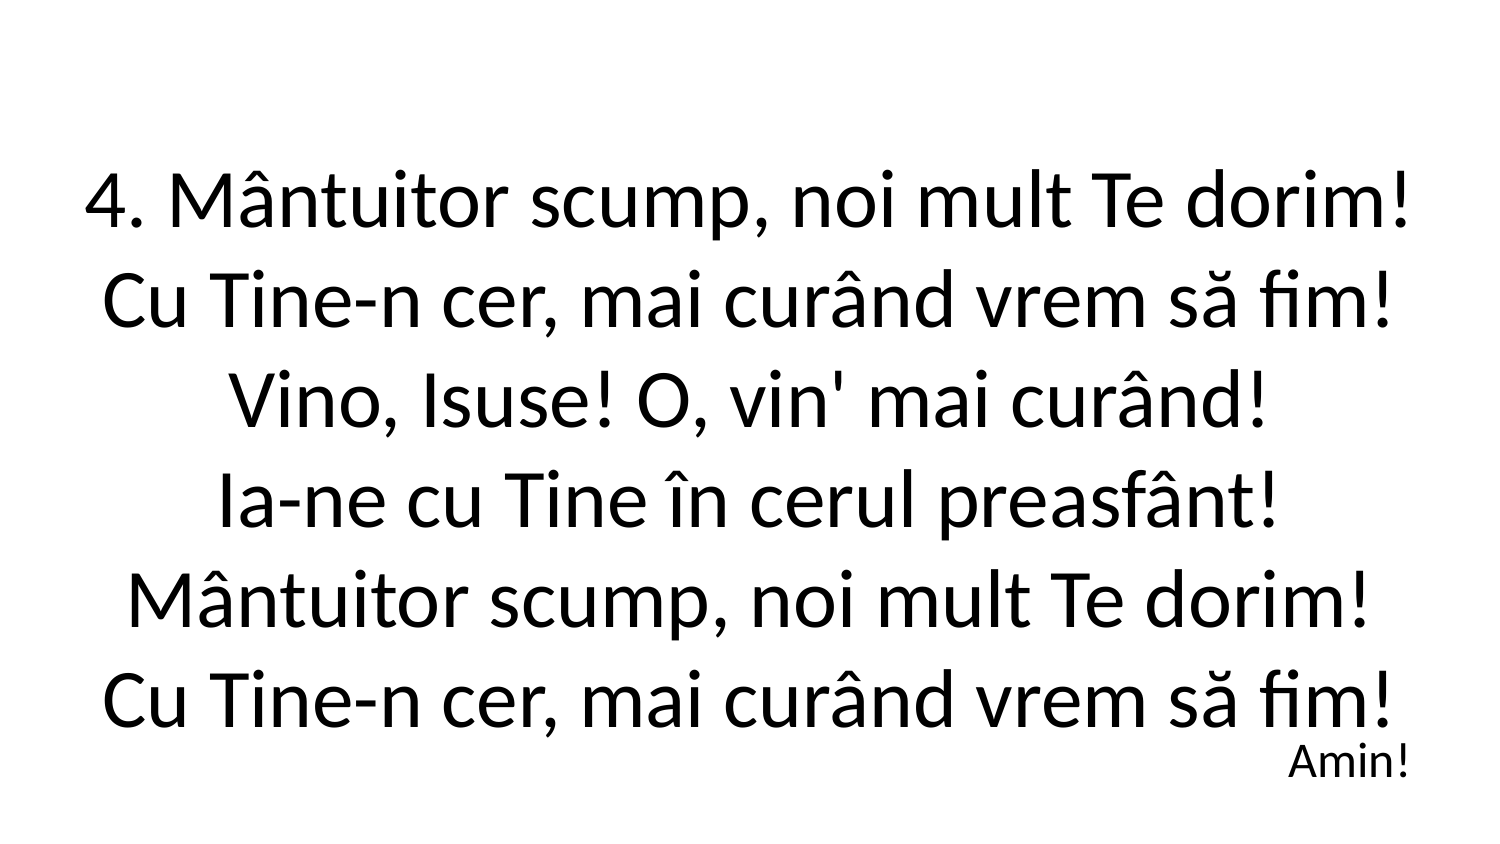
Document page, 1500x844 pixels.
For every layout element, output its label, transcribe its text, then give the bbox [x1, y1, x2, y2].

text_box 4. Mântuitor scump, noi mult Te dorim! Cu Tine-n cer, mai curând vrem să fim! Vino, Isuse! O, vin' mai curând! Ia-ne cu Tine în cerul preasfânt! Mântuitor scump, noi mult Te dorim! Cu Tine-n cer, mai curând vrem să fim! [69, 92, 1431, 752]
text_box Amin! [1273, 674, 1427, 795]
